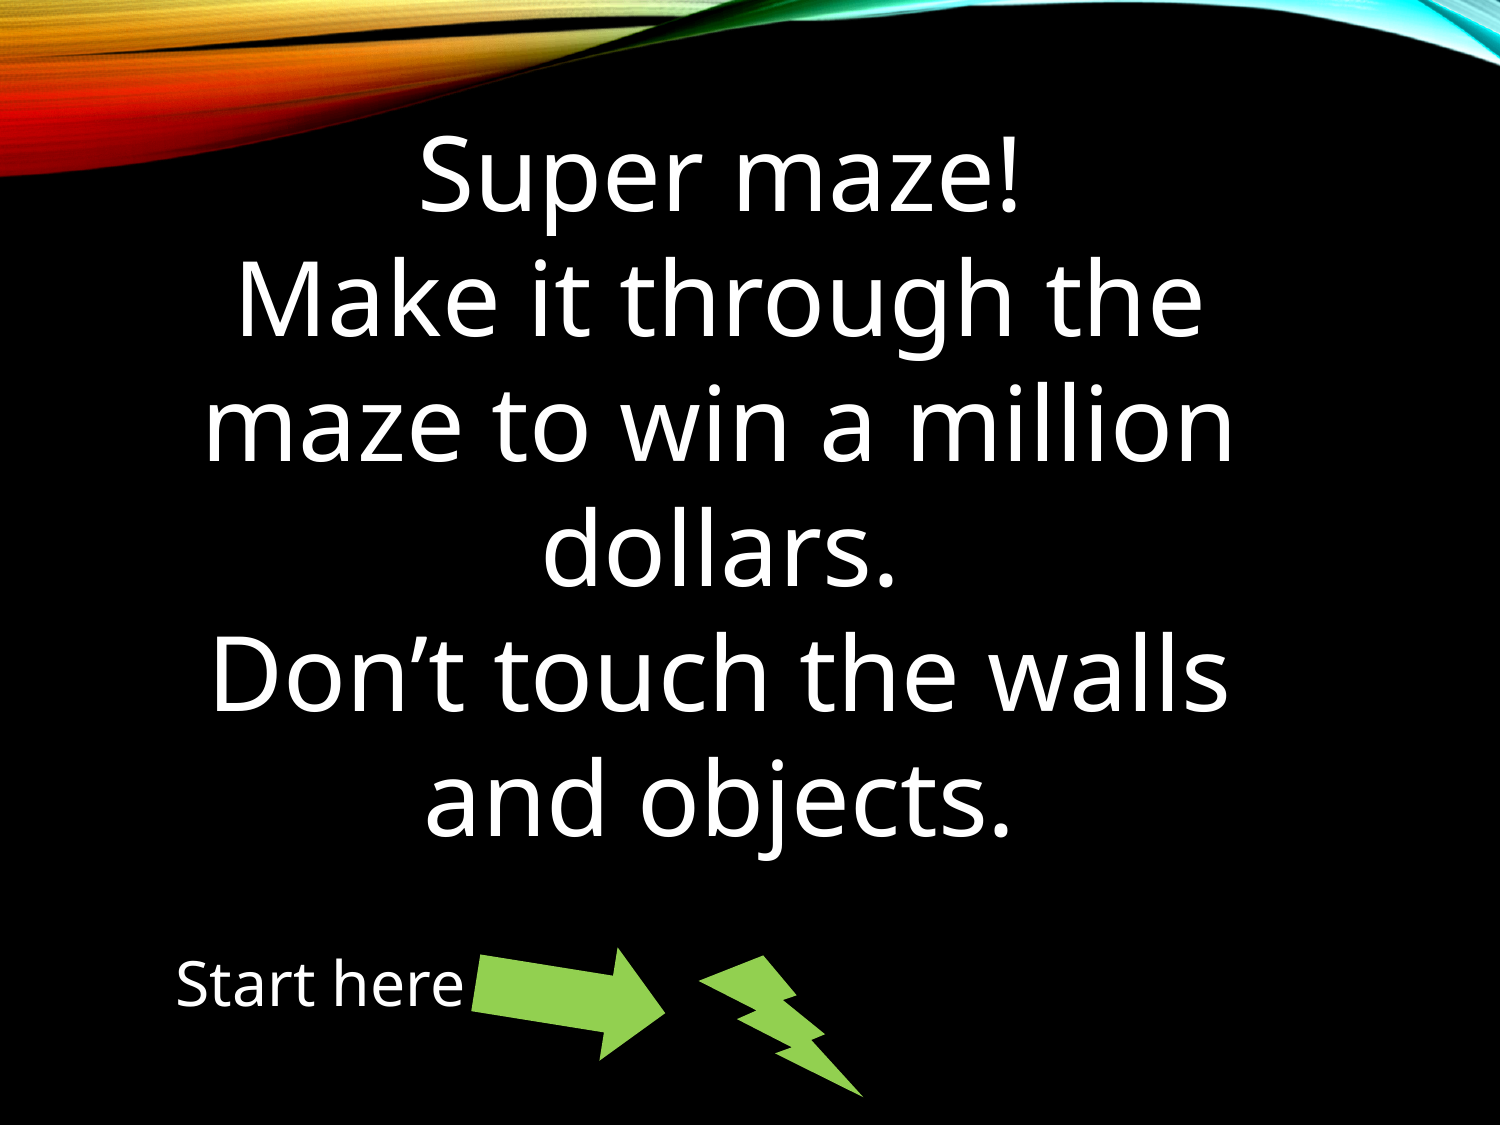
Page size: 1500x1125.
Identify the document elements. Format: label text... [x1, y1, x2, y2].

text_box Super maze! Make it through the maze to win a million dollars. Don’t touch the walls and objects. [129, 99, 1311, 865]
text_box [470, 946, 667, 1062]
text_box [697, 954, 865, 1099]
picture [0, 0, 1500, 178]
text_box Start here [160, 936, 675, 1027]
